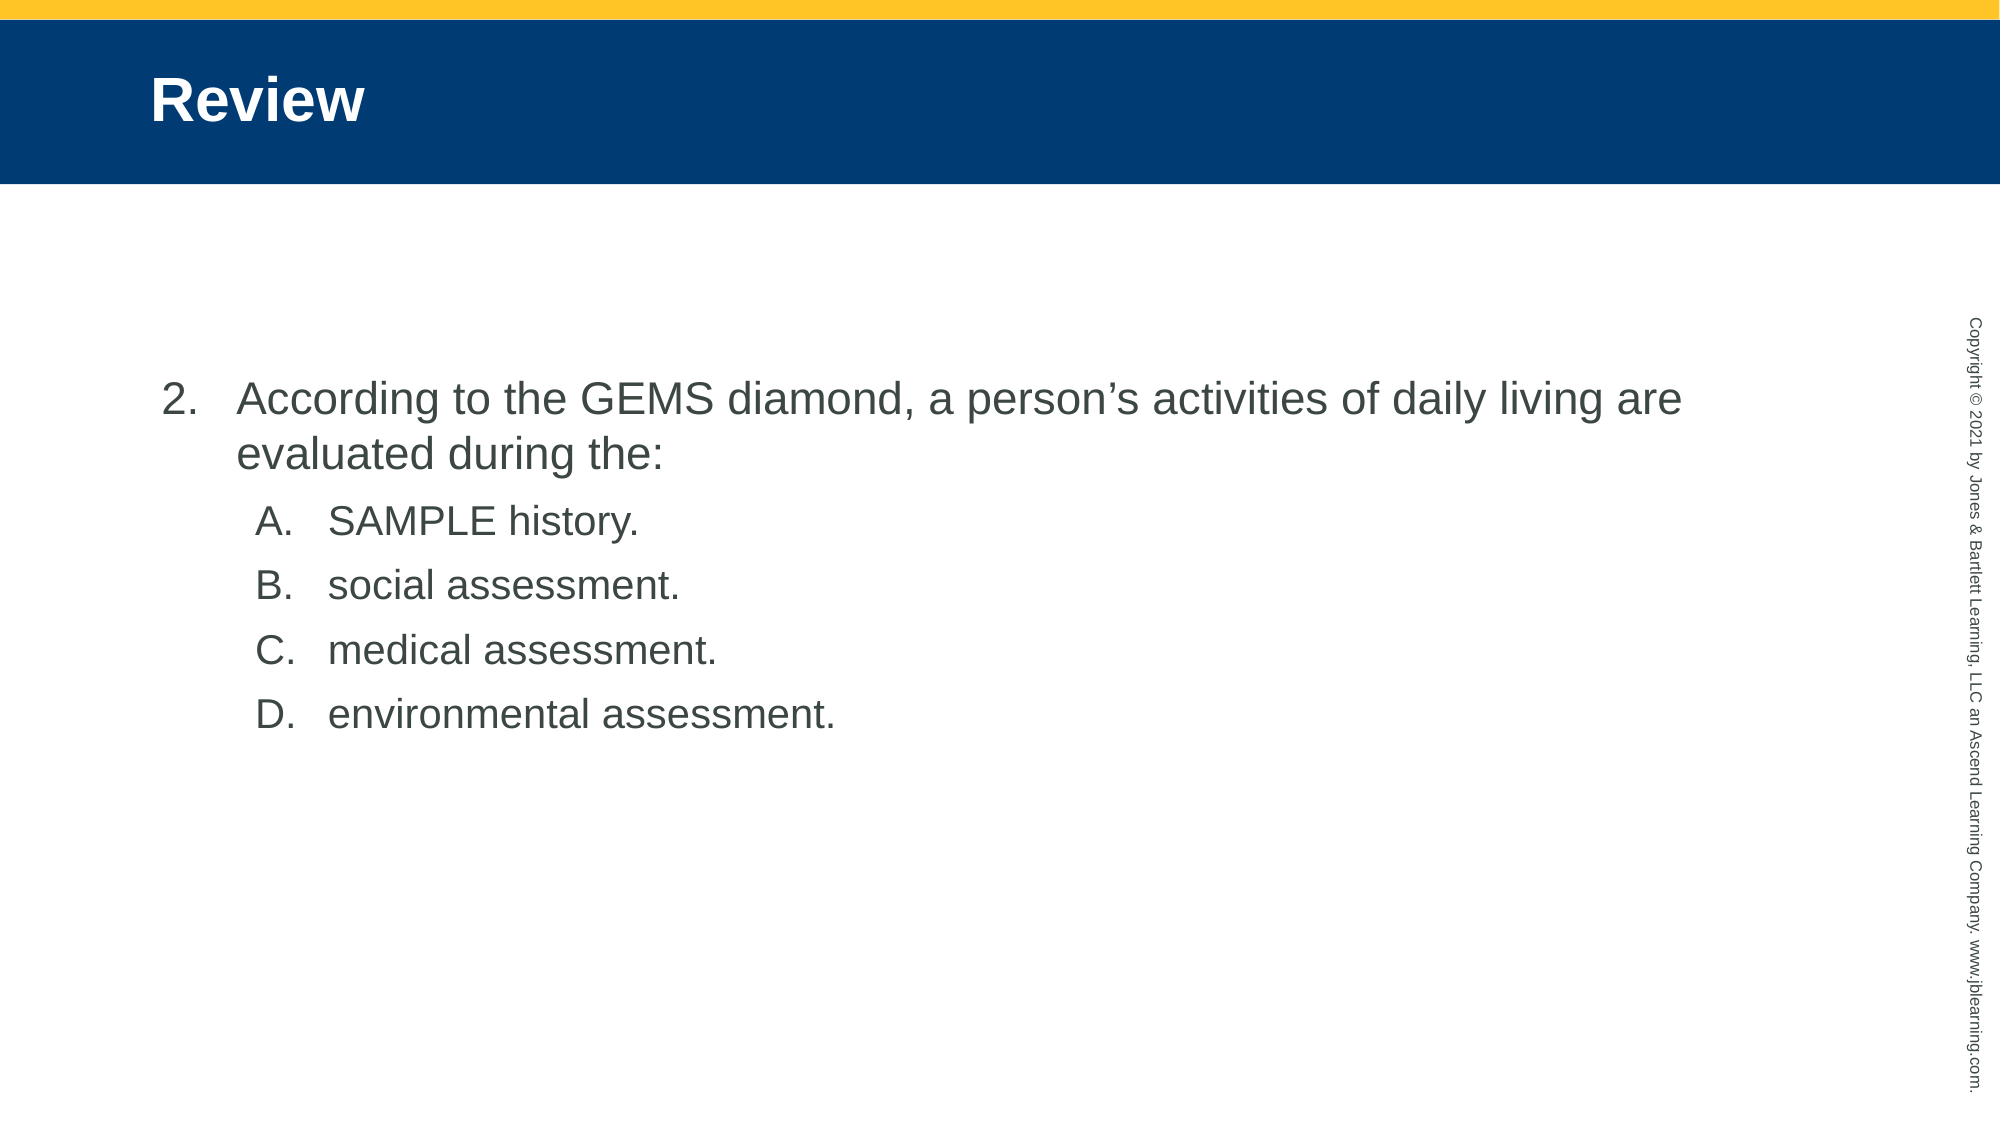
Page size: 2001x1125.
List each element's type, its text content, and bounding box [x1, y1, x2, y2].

list According to the GEMS diamond, a person’s activities of daily living are evaluated during the: SAMPLE history. social assessment. medical assessment. environmental assessment. [146, 361, 1859, 1016]
title Review [0, 19, 2000, 185]
